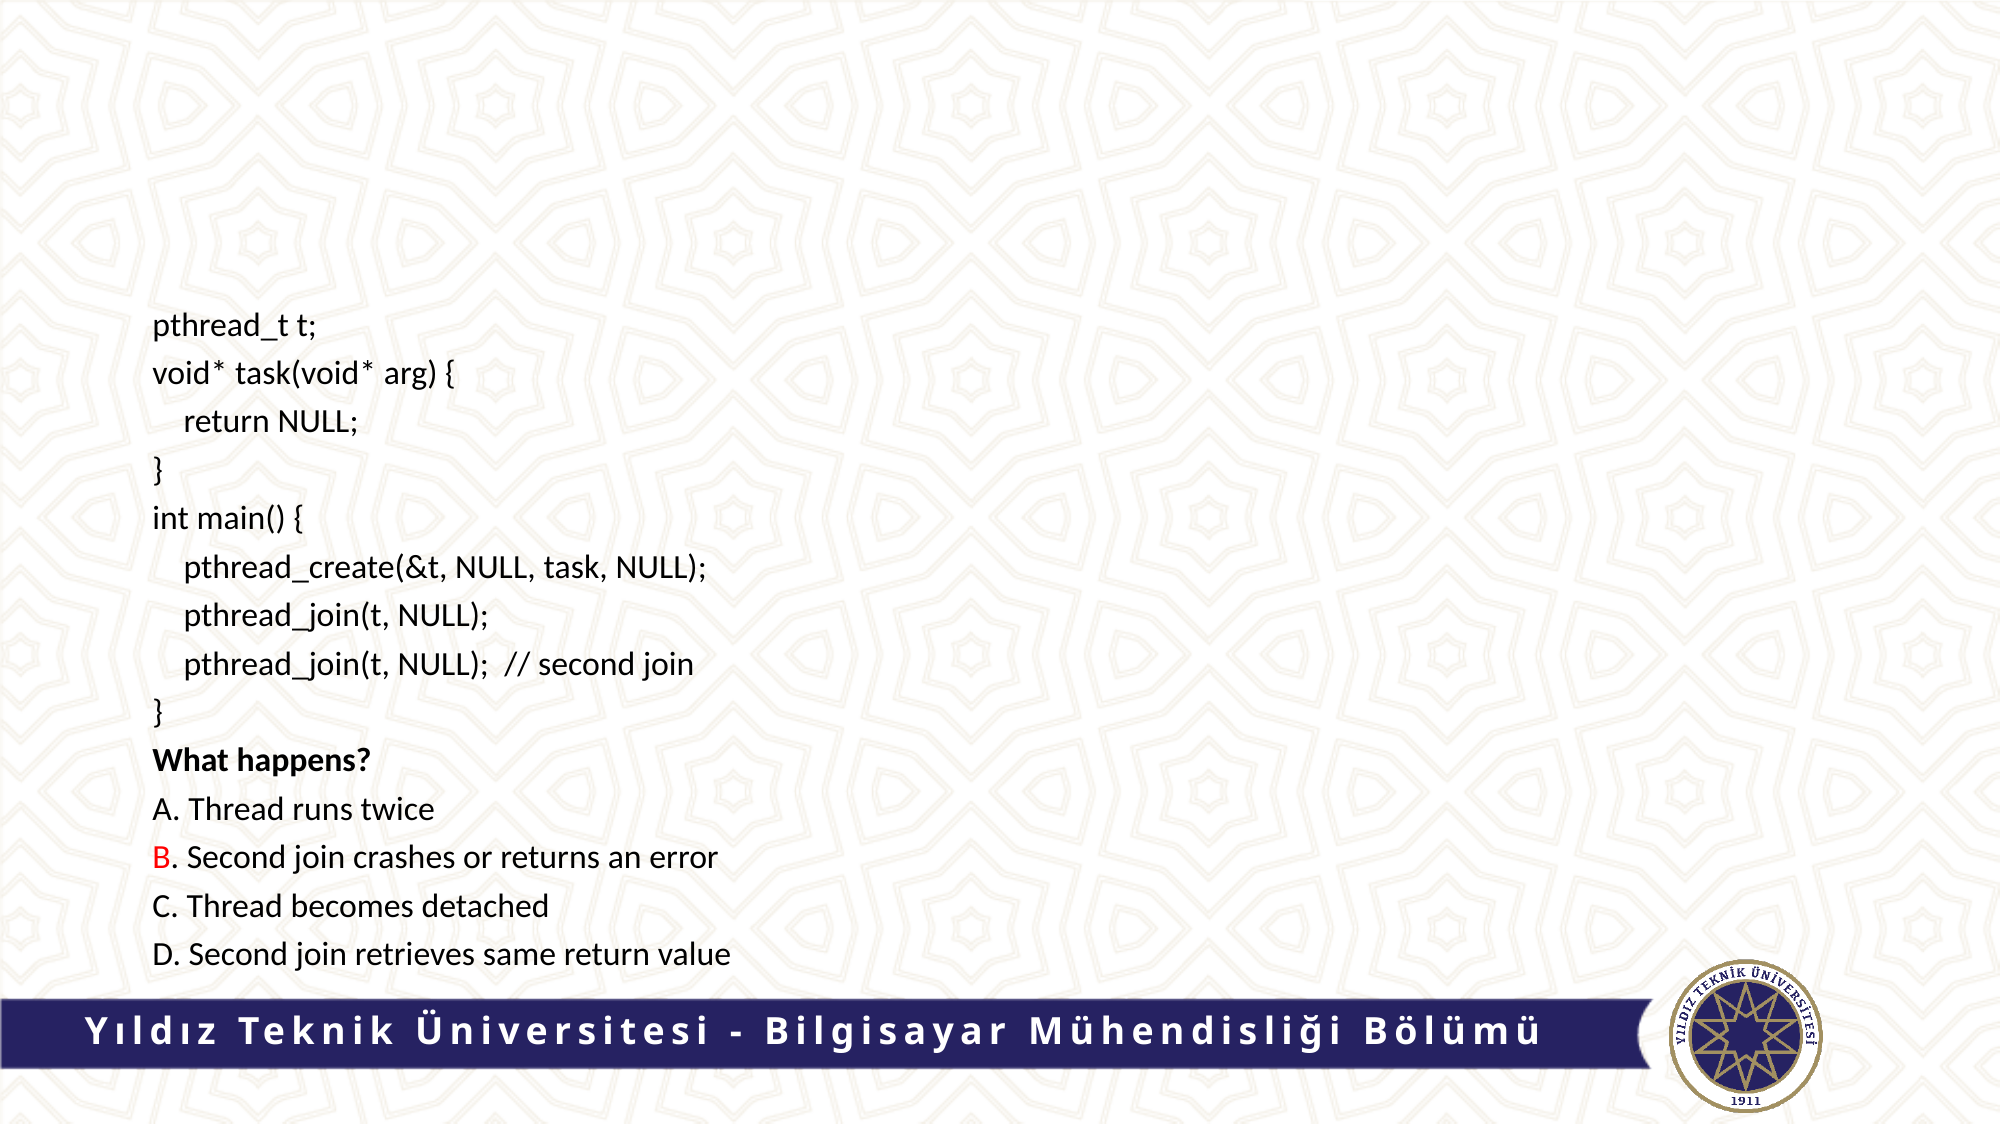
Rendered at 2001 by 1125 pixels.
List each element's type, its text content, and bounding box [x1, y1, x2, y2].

picture [0, 0, 2000, 1125]
footer Yıldız Teknik Üniversitesi - Bilgisayar Mühendisliği Bölümü [0, 997, 1628, 1069]
list pthread_t t; void* task(void* arg) { return NULL; } int main() { pthread_create(&t, NULL, task, NULL); pthread_join(t, NULL); pthread_join(t, NULL); // second join } What happens? A. Thread runs twice B. Second join crashes or returns an error C. Thread becomes detached D. Second join retrieves same return value [137, 299, 1863, 982]
